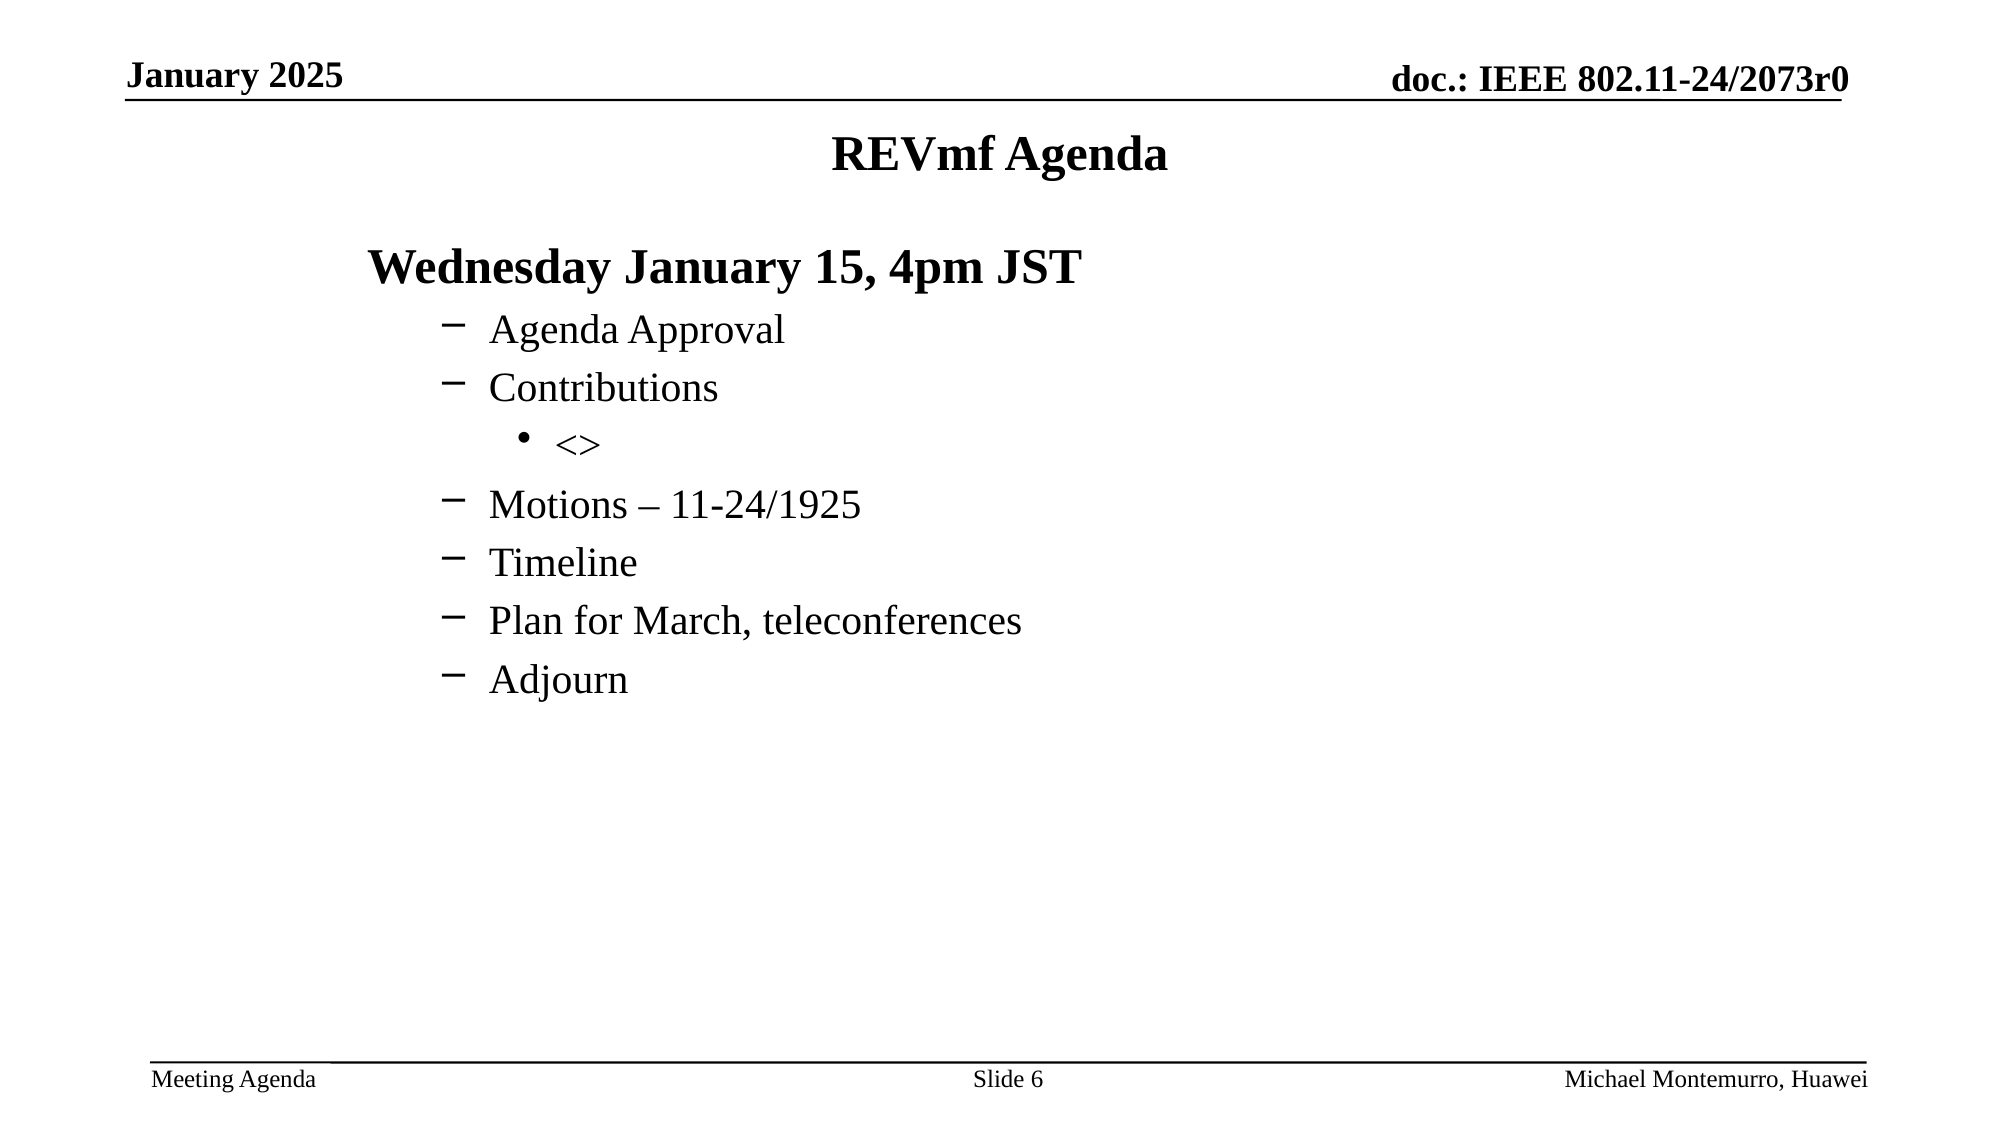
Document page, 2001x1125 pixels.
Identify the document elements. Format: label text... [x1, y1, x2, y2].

text_box Wednesday January 15, 4pm JST Agenda Approval Contributions <> Motions – 11-24/1925 Timeline Plan for March, teleconferences Adjourn [351, 237, 1913, 536]
slide_number Slide 6 [972, 1061, 1045, 1093]
footer Michael Montemurro, Huawei [1266, 1061, 1869, 1093]
title REVmf Agenda [362, 112, 1638, 188]
